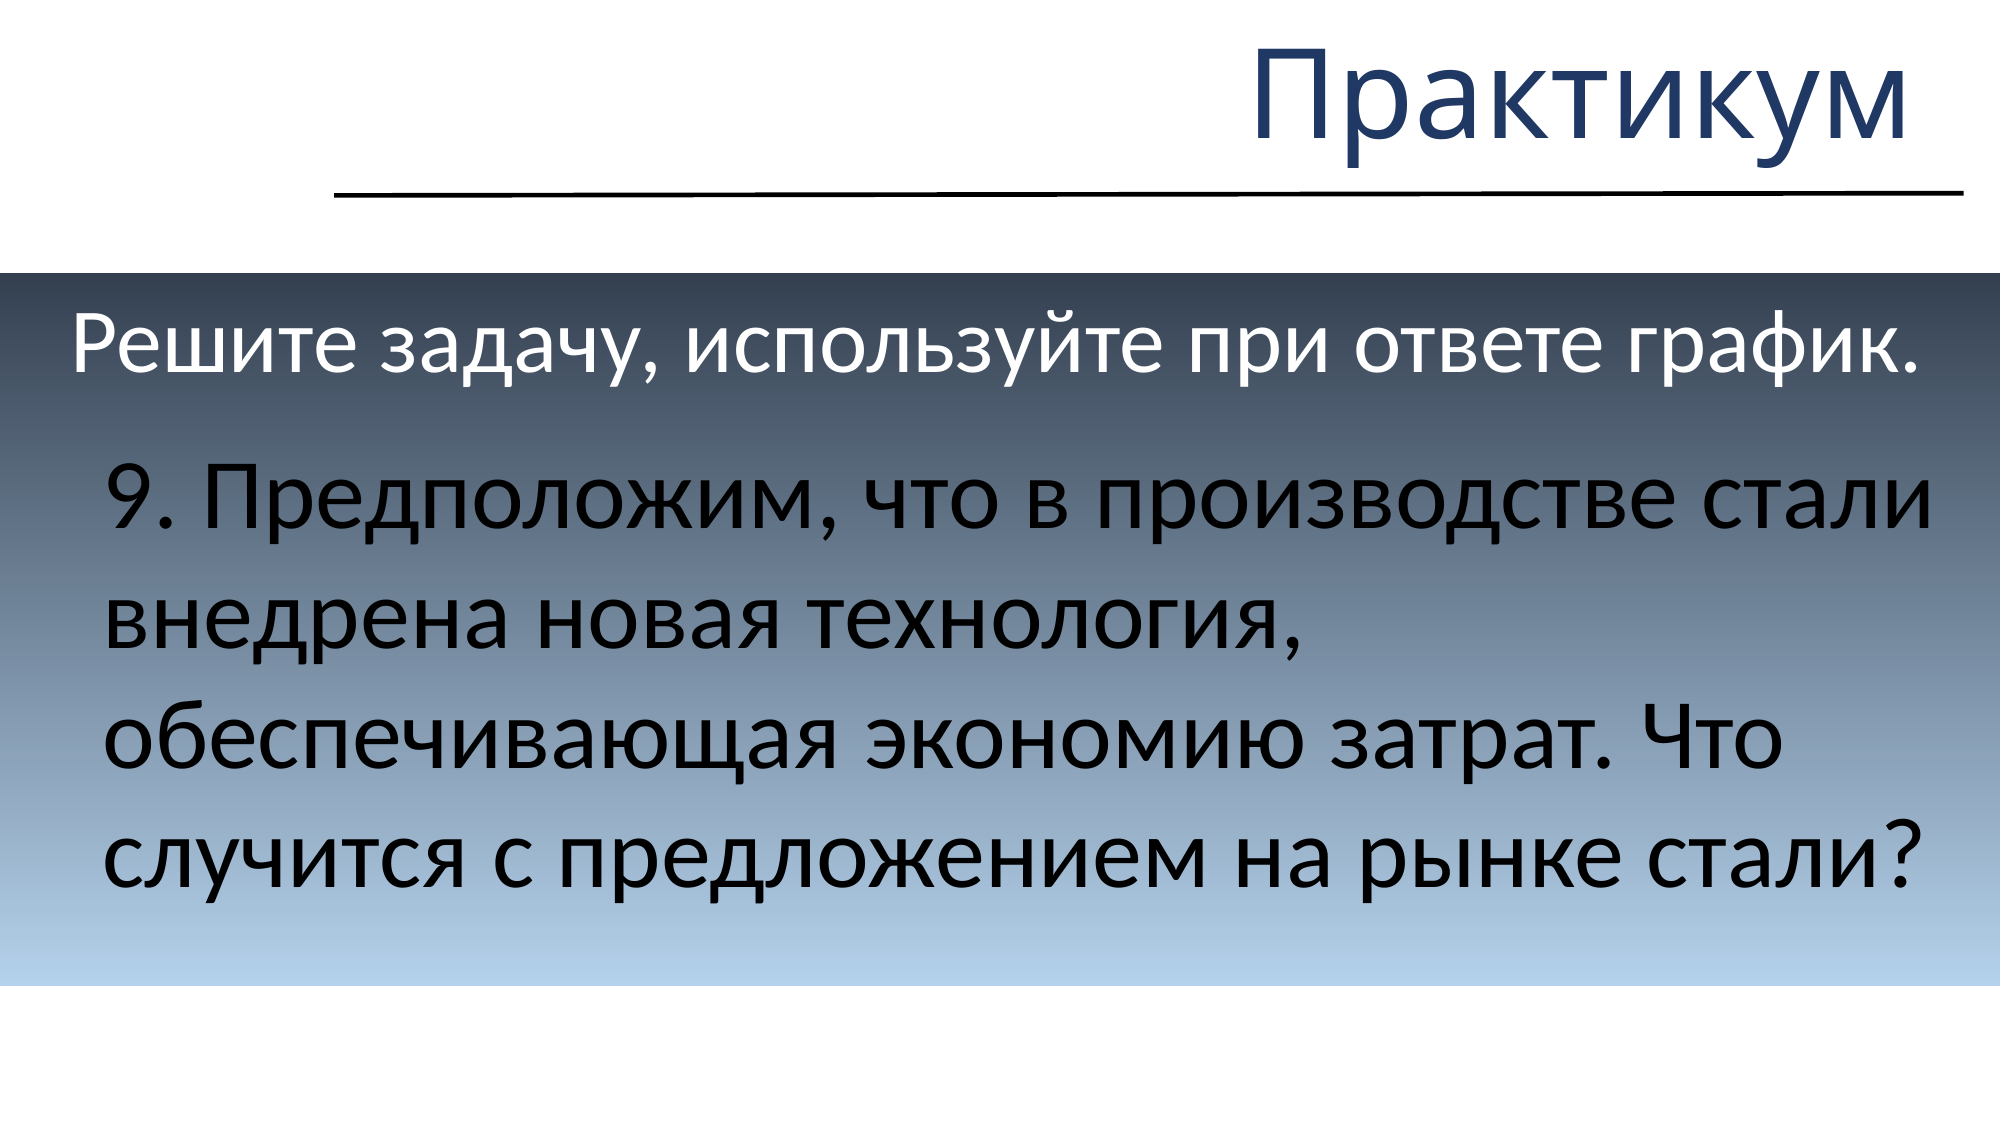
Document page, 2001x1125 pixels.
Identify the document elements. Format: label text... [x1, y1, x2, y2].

text_box 9. Предположим, что в производстве стали внедрена новая технология, обеспечивающая экономию затрат. Что случится с предложением на рынке стали? [87, 420, 1955, 1036]
text_box Практикум [802, 0, 1930, 192]
text_box [0, 273, 2000, 986]
text_box Решите задачу, используйте при ответе график. [55, 273, 1974, 399]
